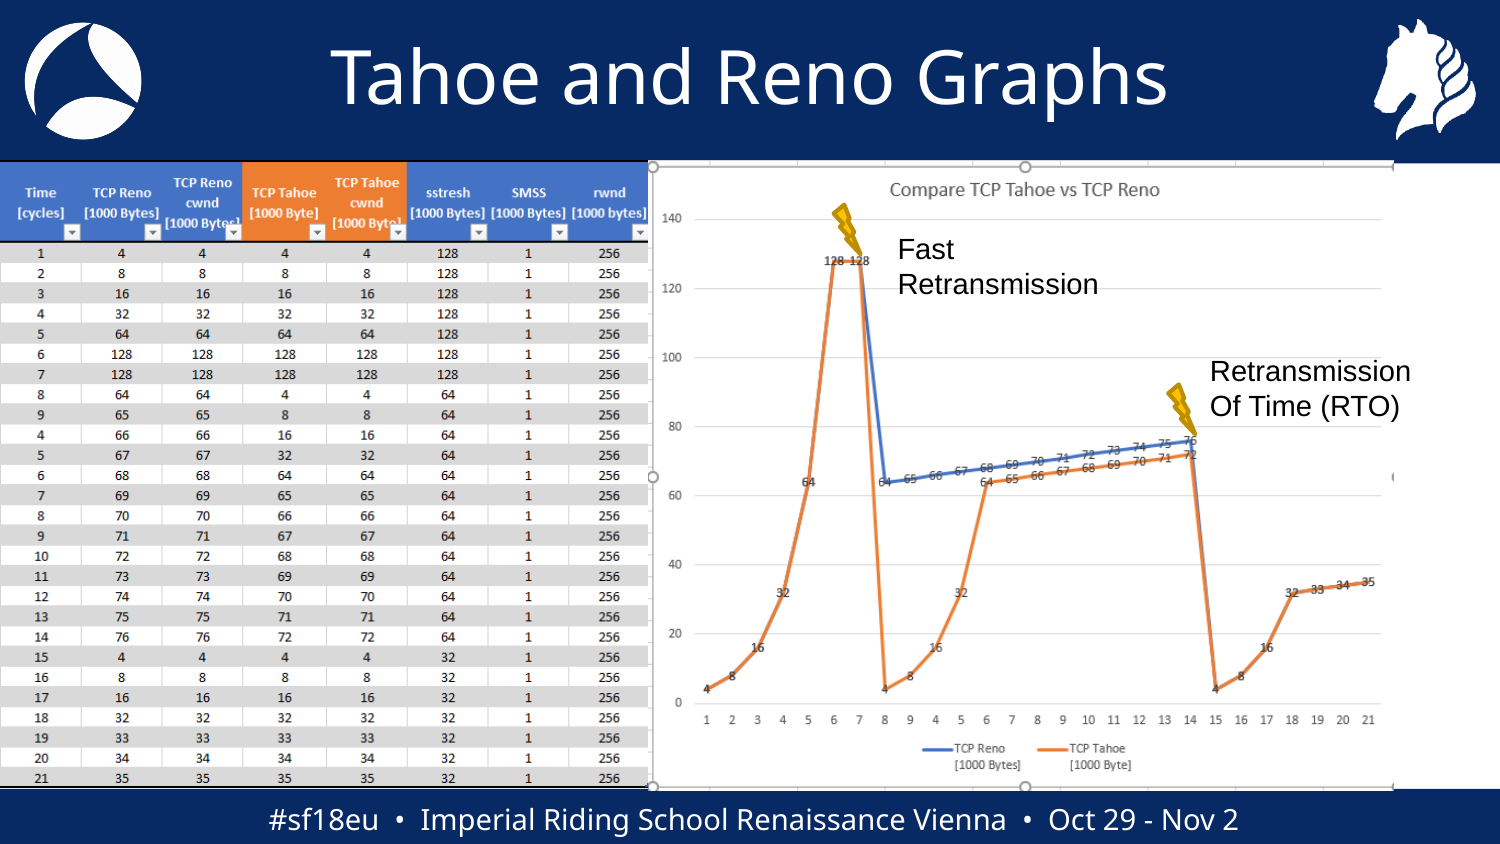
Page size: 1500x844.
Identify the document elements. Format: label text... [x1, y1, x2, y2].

picture [24, 22, 142, 140]
title Tahoe and Reno Graphs [188, 0, 1312, 158]
text_box Retransmission Of Time (RTO) [1398, 345, 1444, 430]
picture [1361, 8, 1489, 151]
picture [0, 160, 1394, 791]
